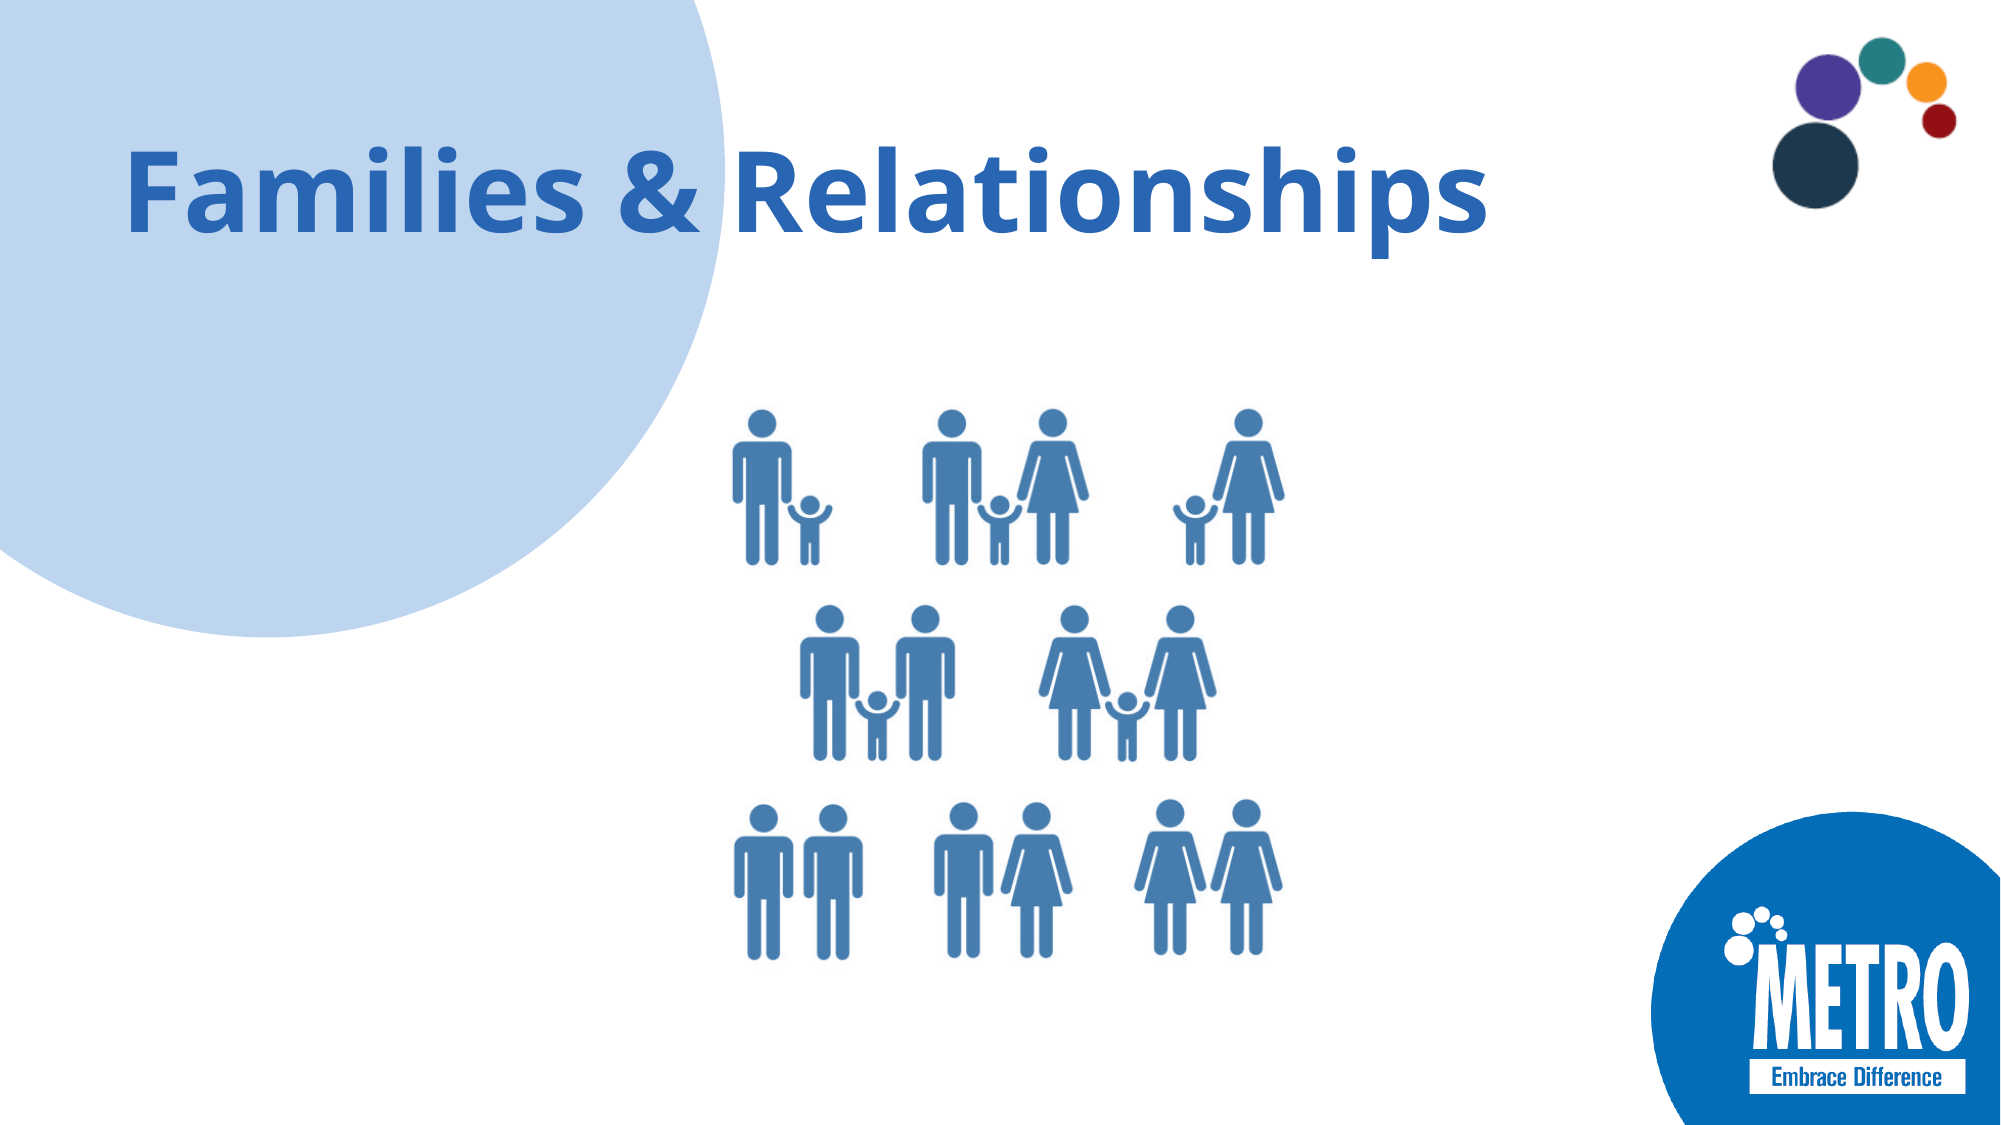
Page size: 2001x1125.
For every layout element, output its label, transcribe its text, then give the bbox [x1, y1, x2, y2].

picture [696, 372, 1322, 997]
picture [1651, 811, 2001, 1125]
picture [1759, 31, 1964, 215]
list Families & Relationships [106, 128, 1912, 300]
